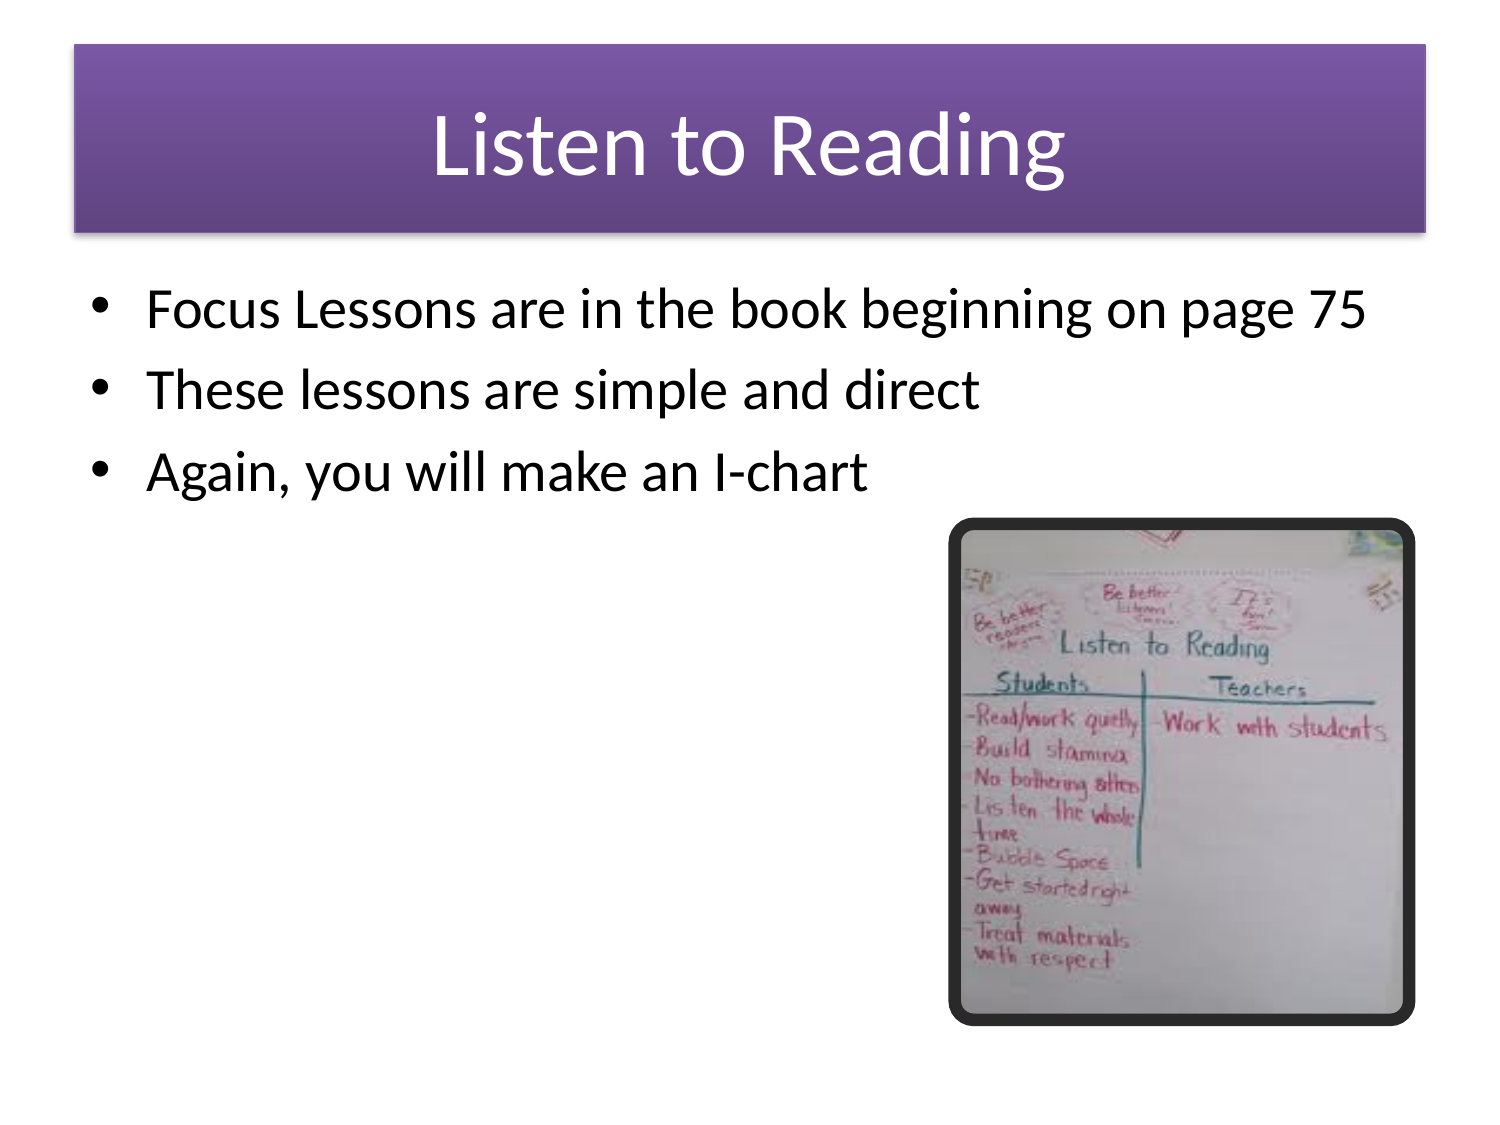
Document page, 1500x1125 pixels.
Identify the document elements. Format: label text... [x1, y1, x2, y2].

title Listen to Reading [74, 44, 1426, 233]
picture [954, 523, 1410, 1021]
list Focus Lessons are in the book beginning on page 75 These lessons are simple and direct Again, you will make an I-chart [75, 262, 1425, 1005]
